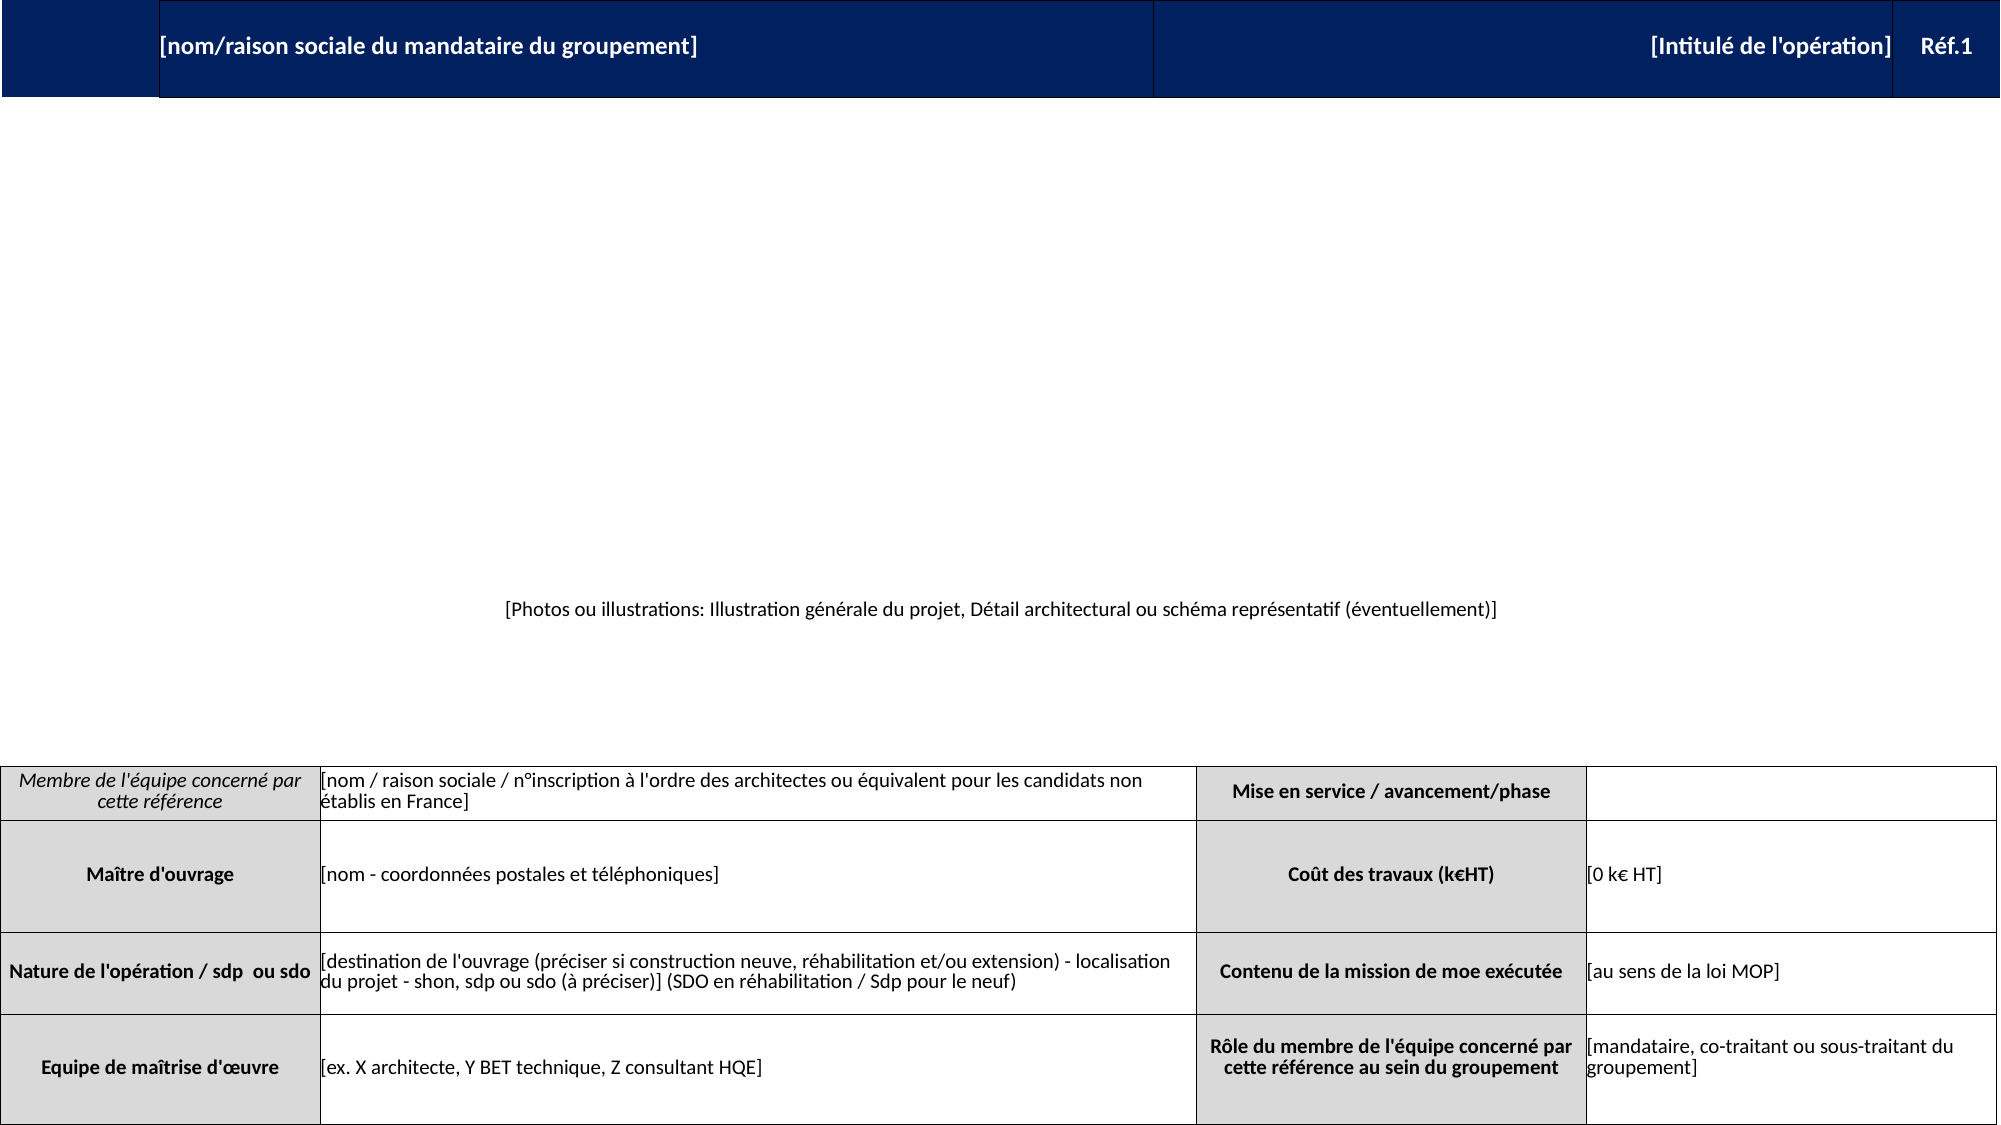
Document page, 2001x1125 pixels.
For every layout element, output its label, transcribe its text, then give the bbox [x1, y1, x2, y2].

table_header Equipe de maîtrise d'œuvre [1, 1015, 320, 1124]
table_header [2, 0, 159, 97]
table_header [ex. X architecte, Y BET technique, Z consultant HQE] [321, 1015, 1196, 1124]
table_cell [0 k€ HT] [1587, 821, 1996, 932]
table_cell [au sens de la loi MOP] [1587, 933, 1996, 1014]
table_cell Maître d'ouvrage [1, 821, 320, 932]
table_header [nom/raison sociale du mandataire du groupement] [160, 1, 1153, 97]
table_header [1587, 767, 1996, 820]
table_header Réf.1 [1893, 1, 2000, 97]
table_cell Coût des travaux (k€HT) [1197, 821, 1586, 932]
table_header [Intitulé de l'opération] [1154, 1, 1892, 97]
table_cell Nature de l'opération / sdp ou sdo [1, 933, 320, 1014]
table_header Mise en service / avancement/phase [1197, 767, 1586, 820]
table_cell [Photos ou illustrations: Illustration générale du projet, Détail architectural ou schéma représentatif (éventuellement)] [2, 97, 2000, 1125]
table_header Rôle du membre de l'équipe concerné par cette référence au sein du groupement [1197, 1015, 1586, 1124]
table_cell [destination de l'ouvrage (préciser si construction neuve, réhabilitation et/ou extension) - localisation du projet - shon, sdp ou sdo (à préciser)] (SDO en réhabilitation / Sdp pour le neuf) [321, 933, 1196, 1014]
table_cell [nom - coordonnées postales et téléphoniques] [321, 821, 1196, 932]
table_header [nom / raison sociale / n°inscription à l'ordre des architectes ou équivalent pour les candidats non établis en France] [321, 767, 1196, 820]
table_header [mandataire, co-traitant ou sous-traitant du groupement] [1587, 1015, 1996, 1124]
table_header Membre de l'équipe concerné par cette référence [1, 767, 320, 820]
table_cell Contenu de la mission de moe exécutée [1197, 933, 1586, 1014]
